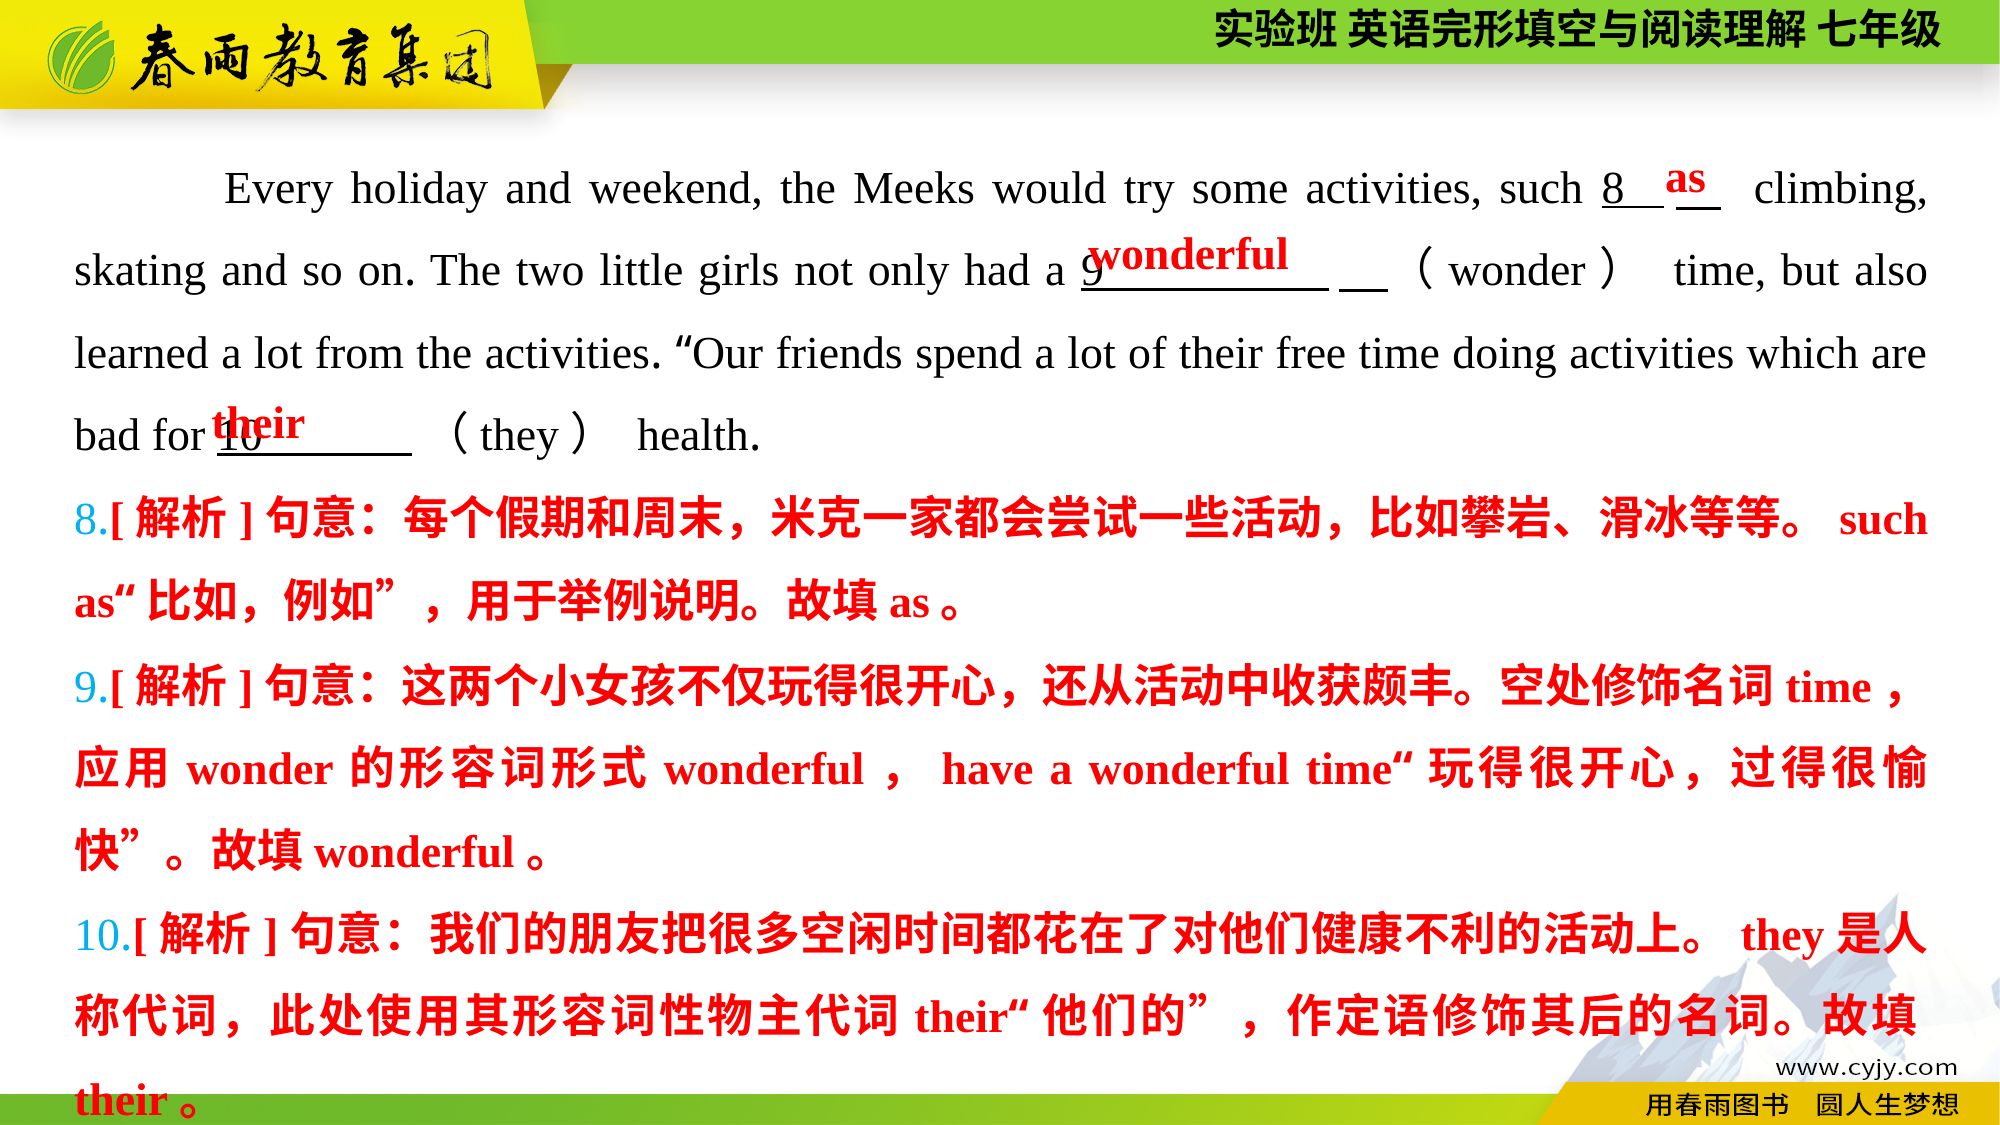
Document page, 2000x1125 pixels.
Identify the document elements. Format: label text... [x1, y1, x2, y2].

text_box 9.[解析]句意：这两个小女孩不仅玩得很开心，还从活动中收获颇丰。空处修饰名词time，应用wonder的形容词形式wonderful，have a wonderful time“玩得很开心，过得很愉快”。故填wonderful。 [59, 621, 1944, 869]
list Every holiday and weekend, the Meeks would try some activities, such 8 climbing, skating and so on. The two little girls not only had a 9 （wonder） time, but also learned a lot from the activities. “Our friends spend a lot of their free time doing activities which are bad for 10 （they） health. [59, 122, 1944, 454]
text_box as [1639, 139, 1721, 210]
text_box 10.[解析]句意：我们的朋友把很多空闲时间都花在了对他们健康不利的活动上。they是人称代词，此处使用其形容词性物主代词their“他们的”，作定语修饰其后的名词。故填their。 [59, 869, 1944, 1125]
text_box 8.[解析]句意：每个假期和周末，米克一家都会尝试一些活动，比如攀岩、滑冰等等。such as“比如，例如”，用于举例说明。故填as。 [59, 454, 1944, 621]
picture [0, 0, 2000, 1125]
text_box wonderful [1073, 216, 1305, 287]
text_box their [196, 385, 321, 454]
